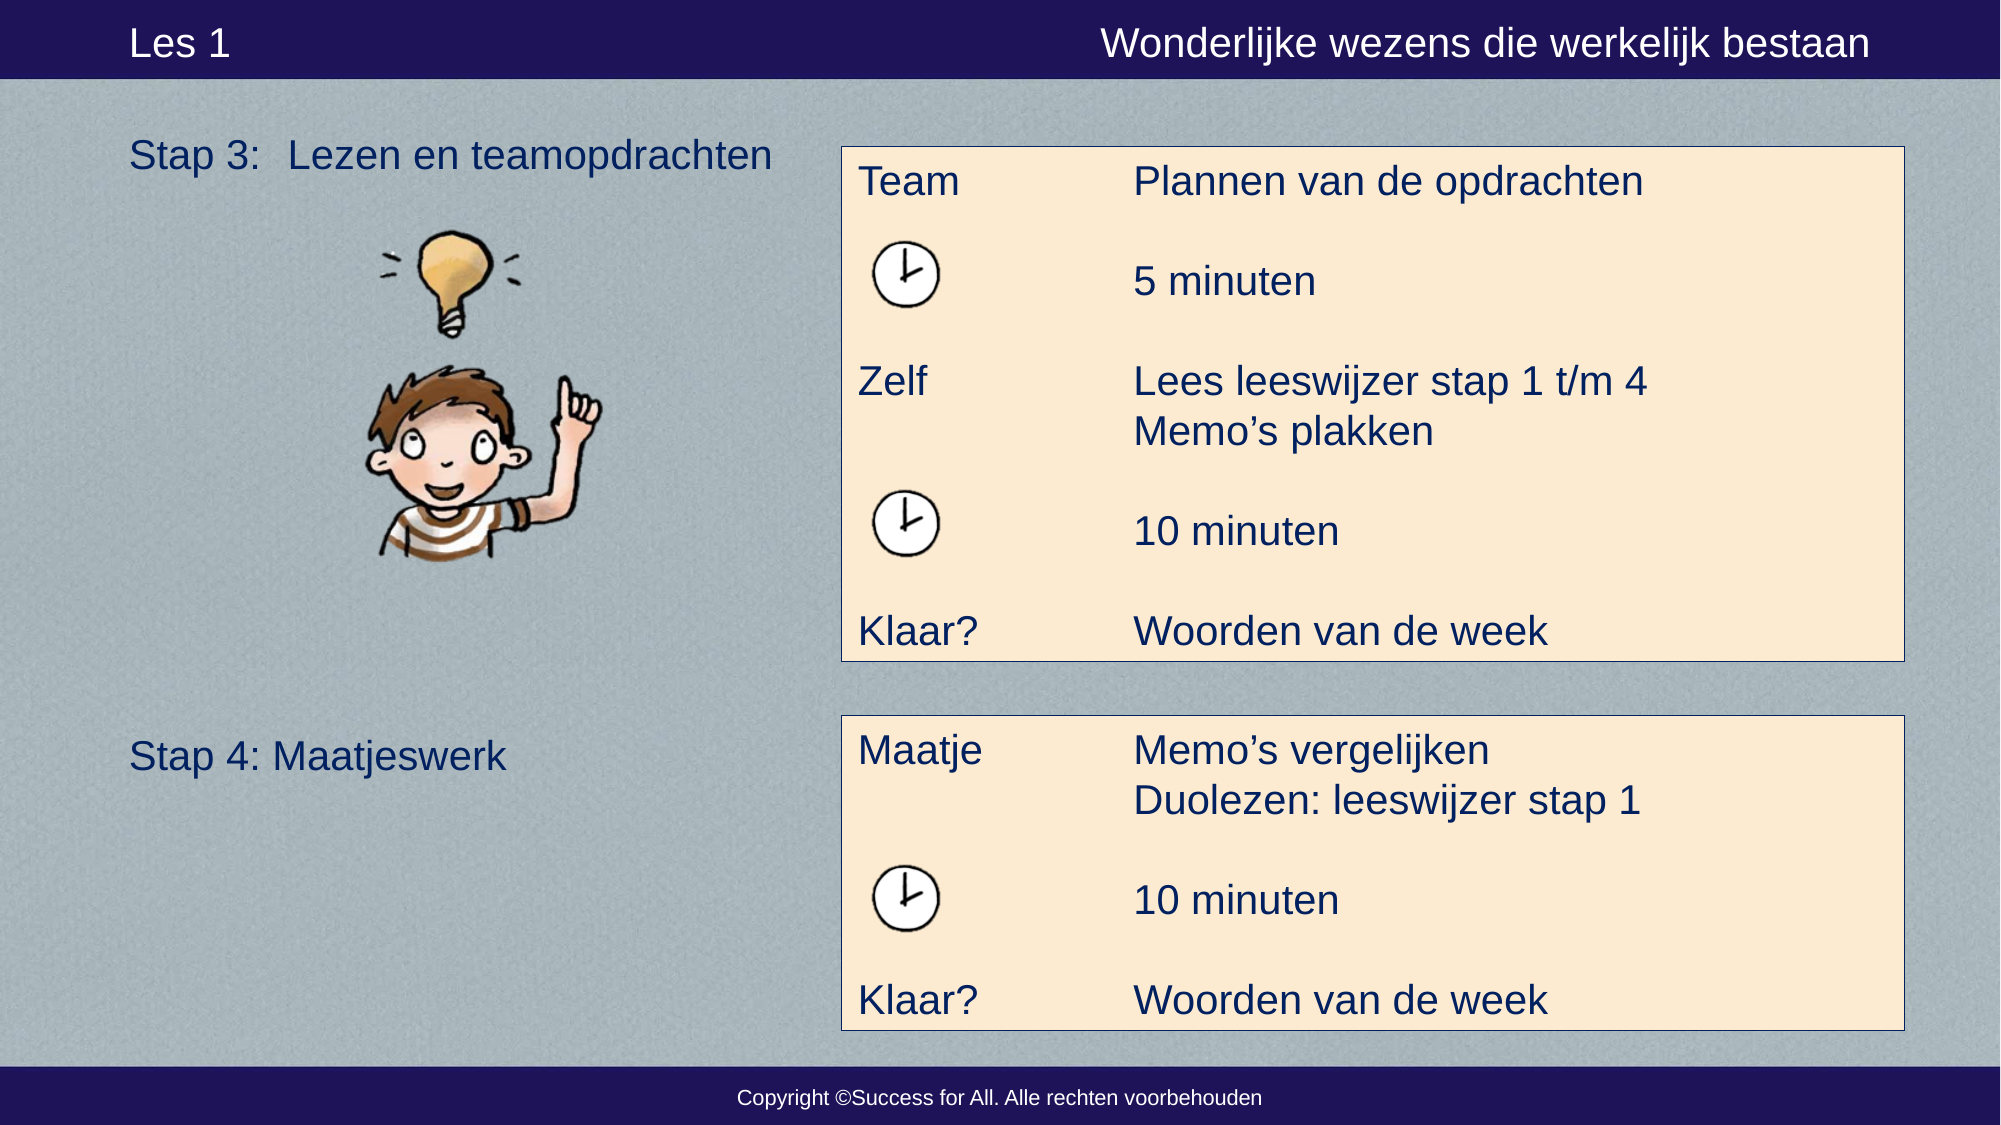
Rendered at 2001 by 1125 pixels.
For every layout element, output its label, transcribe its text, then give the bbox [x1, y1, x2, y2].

text_box Maatje Memo’s vergelijken Duolezen: leeswijzer stap 1 10 minuten Klaar? Woorden van de week [841, 715, 1905, 1031]
text_box Team Plannen van de opdrachten 5 minuten Zelf Lees leeswijzer stap 1 t/m 4 Memo’s plakken 10 minuten Klaar? Woorden van de week [841, 146, 1905, 662]
text_box Les 1 [114, 8, 354, 73]
text_box Copyright ©Success for All. Alle rechten voorbehouden [0, 1076, 2000, 1125]
text_box Stap 3: Lezen en teamopdrachten Stap 4: Maatjeswerk [114, 120, 907, 836]
text_box Wonderlijke wezens die werkelijk bestaan [999, 8, 1886, 73]
picture [0, 0, 2001, 1125]
